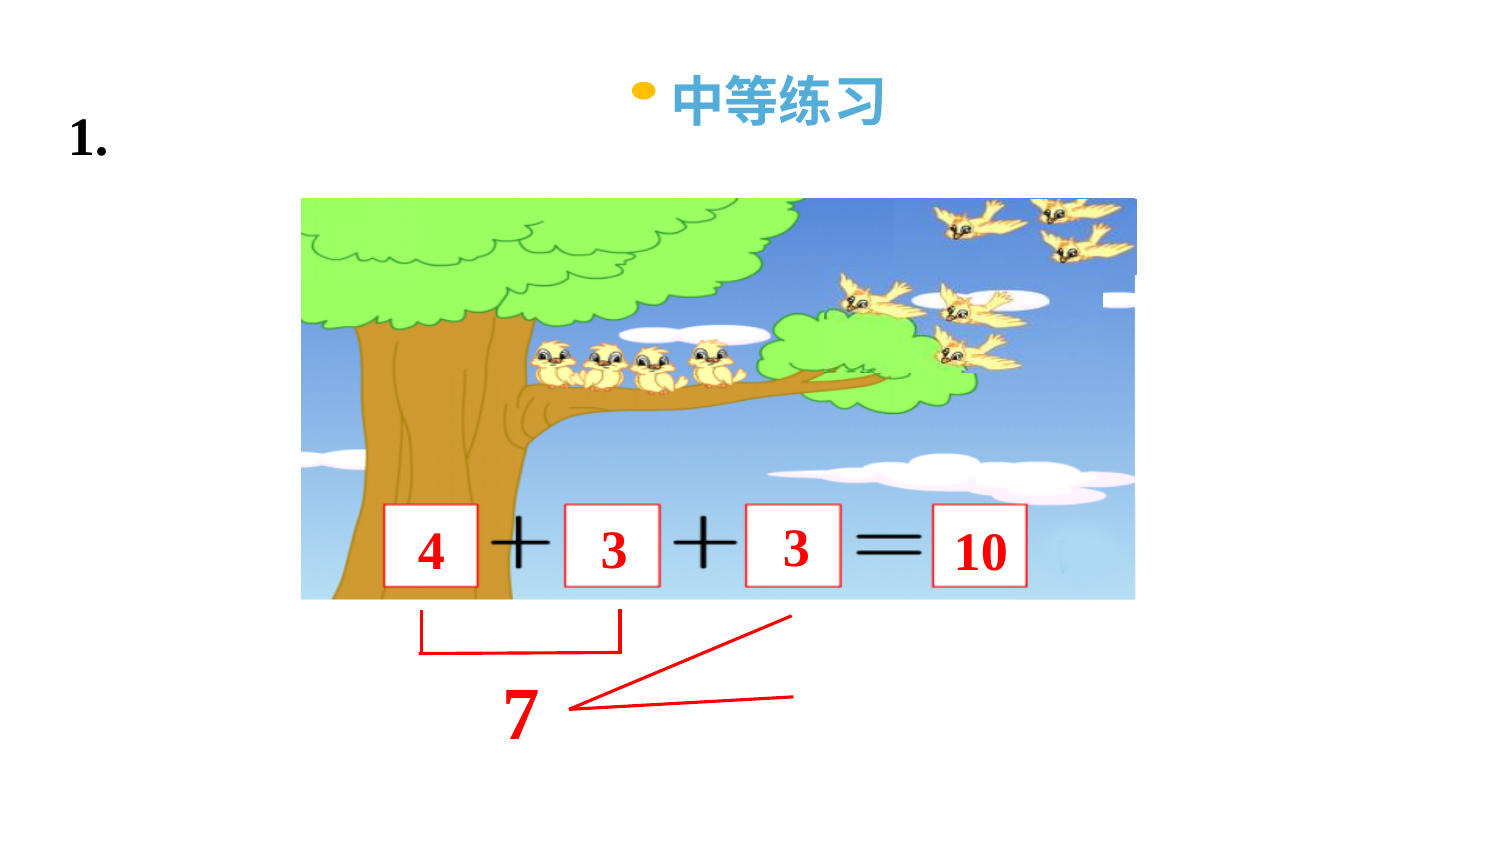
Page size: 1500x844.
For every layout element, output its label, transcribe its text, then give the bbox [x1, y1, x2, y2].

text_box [568, 615, 792, 710]
text_box 7 [487, 656, 569, 762]
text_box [418, 609, 621, 655]
picture [301, 198, 1137, 601]
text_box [631, 60, 928, 141]
text_box 1. [53, 93, 243, 174]
